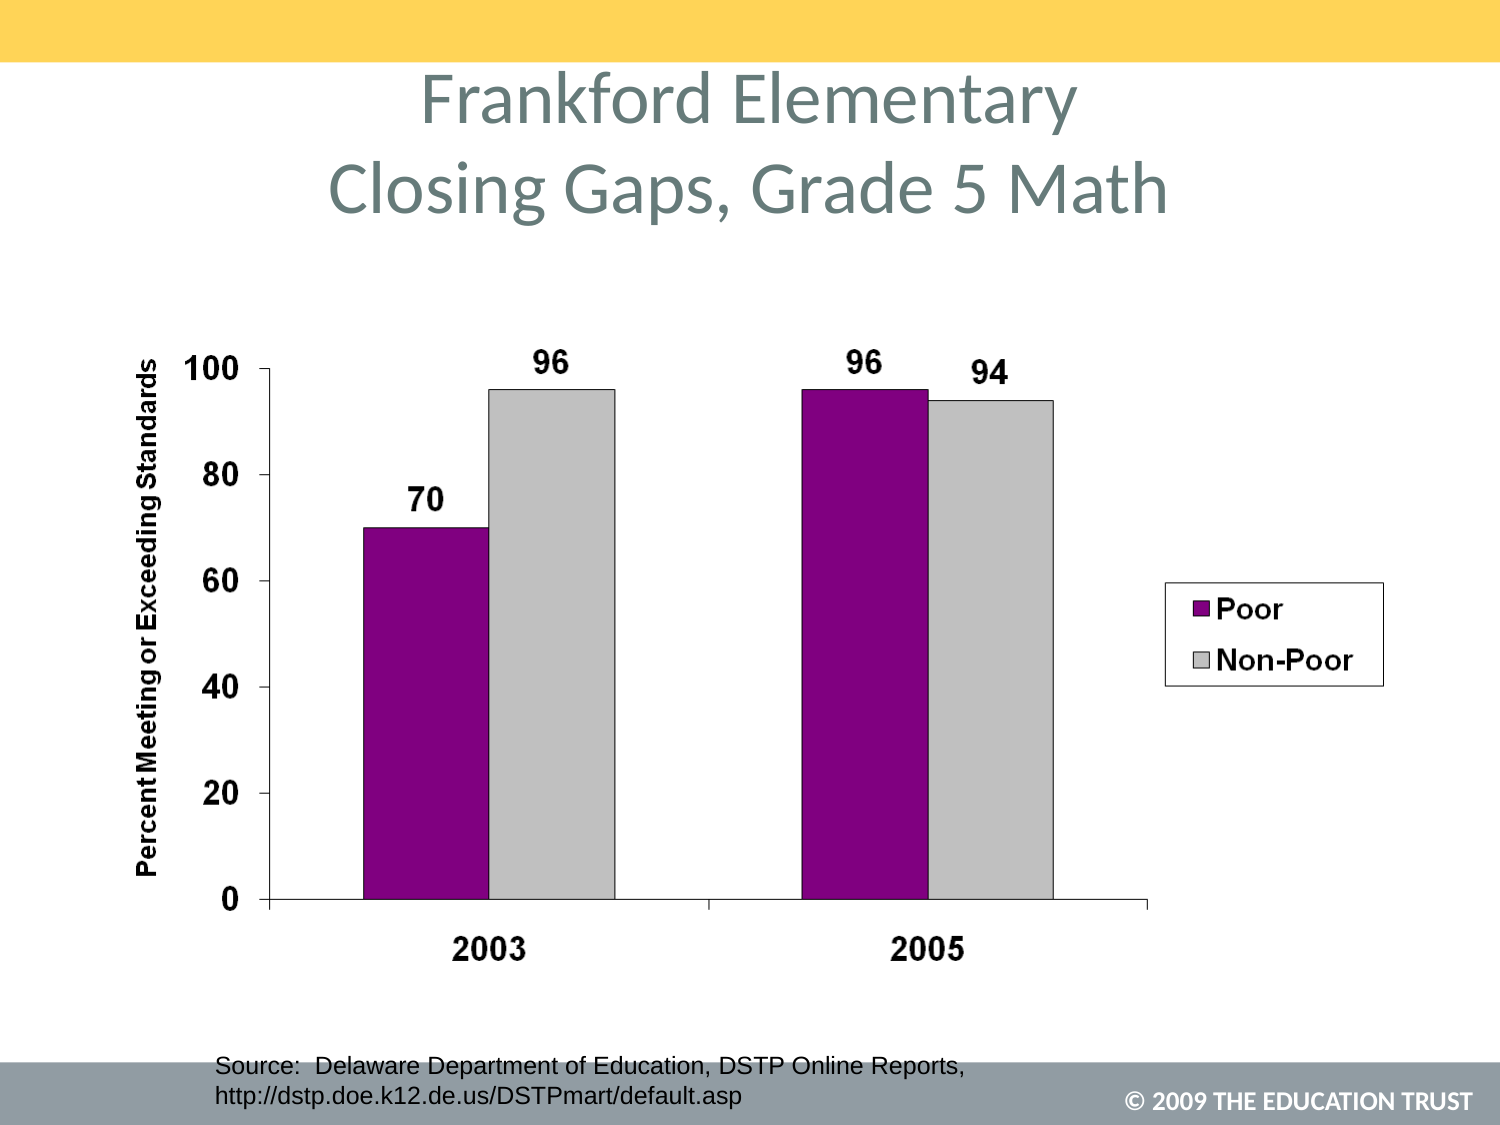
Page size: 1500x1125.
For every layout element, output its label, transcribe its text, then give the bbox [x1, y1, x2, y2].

title Frankford Elementary Closing Gaps, Grade 5 Math [74, 44, 1426, 233]
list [112, 324, 1388, 1000]
text_box Source: Delaware Department of Education, DSTP Online Reports, http://dstp.doe.k12.de.us/DSTPmart/default.asp [200, 1042, 1438, 1125]
